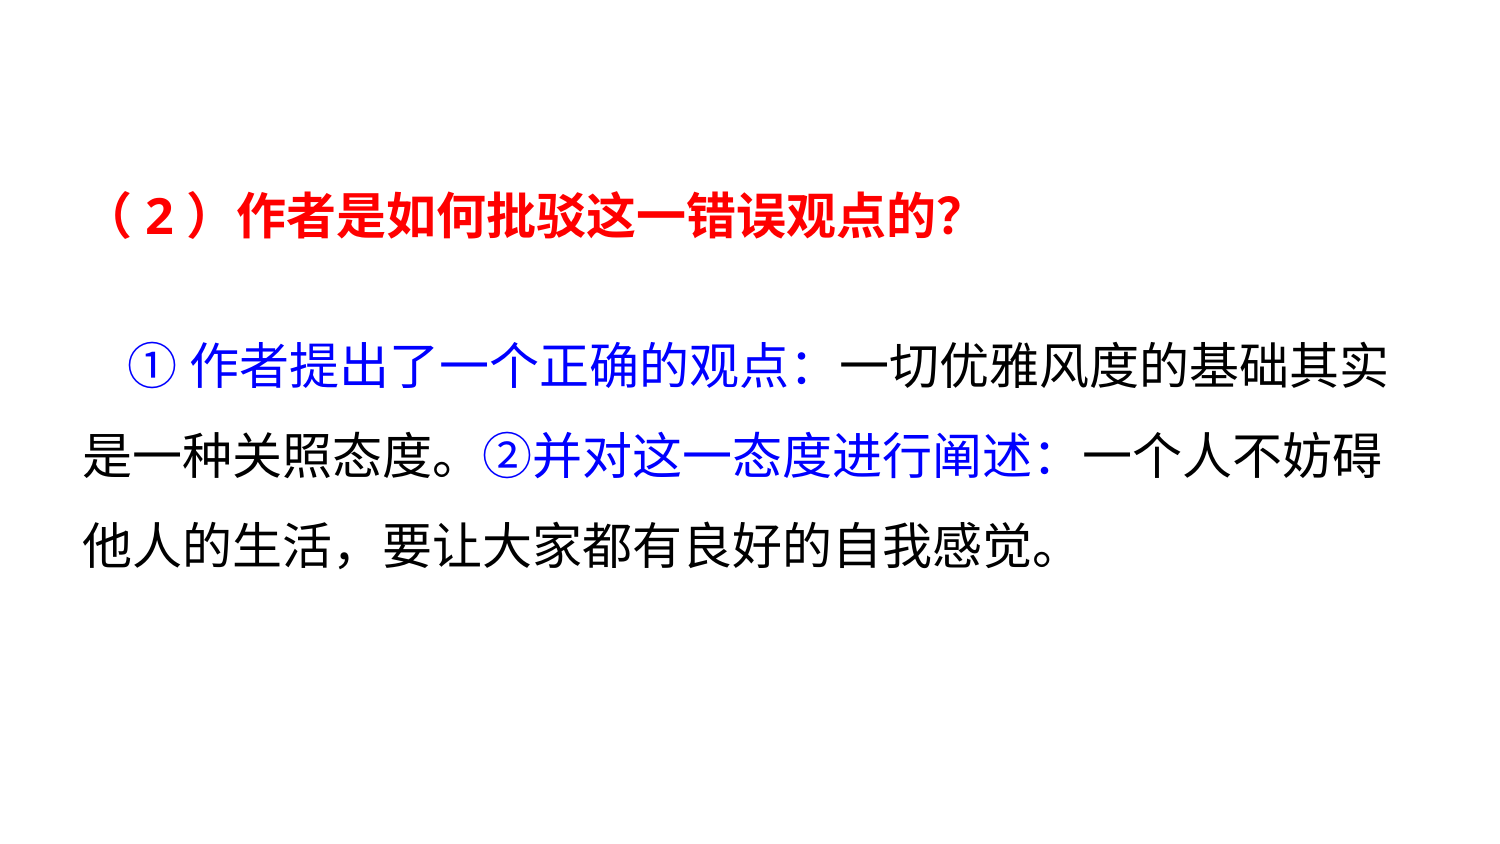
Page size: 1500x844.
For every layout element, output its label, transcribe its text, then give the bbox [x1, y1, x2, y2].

text_box ①作者提出了一个正确的观点：一切优雅风度的基础其实是一种关照态度。②并对这一态度进行阐述：一个人不妨碍他人的生活，要让大家都有良好的自我感觉。 [67, 297, 1409, 583]
text_box （2）作者是如何批驳这一错误观点的？ [67, 177, 1357, 252]
